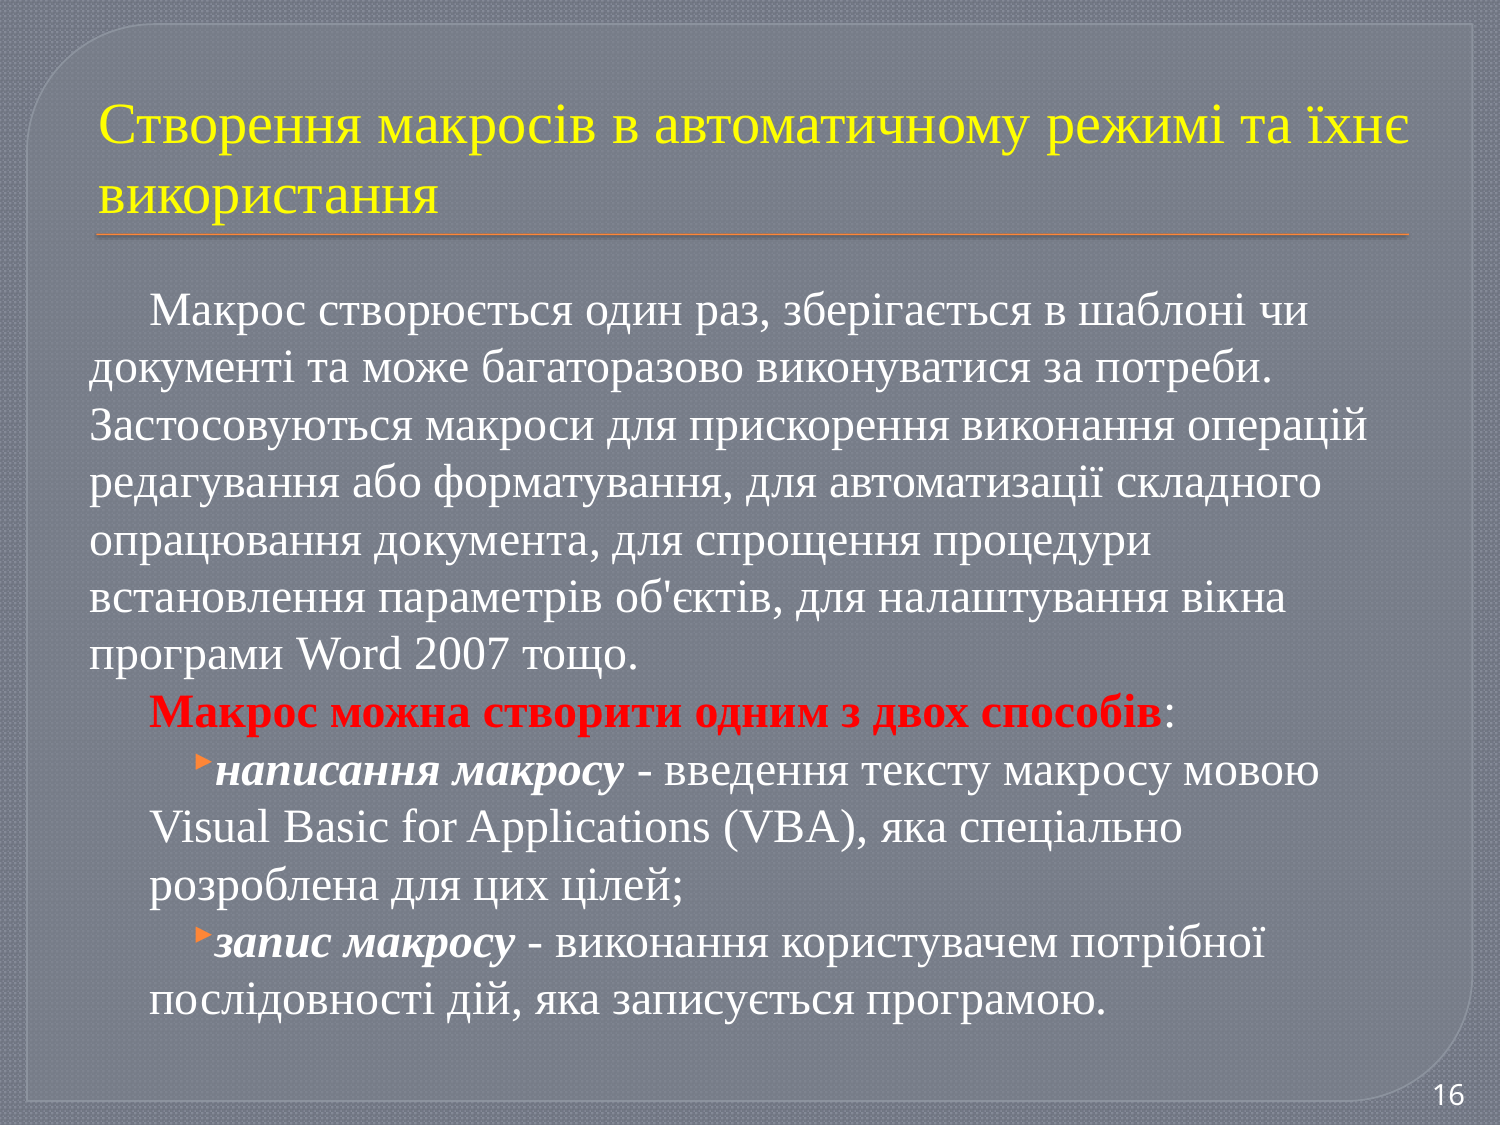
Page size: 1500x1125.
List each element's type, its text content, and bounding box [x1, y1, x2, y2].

list Макрос створюється один раз, зберігається в шаблоні чи документі та може багаторазово виконуватися за потреби. Застосовуються макроси для прискорення виконання операцій редагування або форматування, для автоматизації складного опрацювання документа, для спрощення процедури встановлення параметрів об'єктів, для налаштування вікна програми Word 2007 тощо. Макрос можна створити одним з двох способів: написання макросу - введення тексту макросу мовою Visual Basic for Applications (VBA), яка спеціально розроблена для цих цілей; запис макросу - виконання користувачем потрібної послідовності дій, яка записується програмою. [75, 270, 1425, 1013]
slide_number 16 [1417, 1068, 1494, 1114]
title Створення макросів в автоматичному режимі та їхнє використання [75, 0, 1425, 233]
